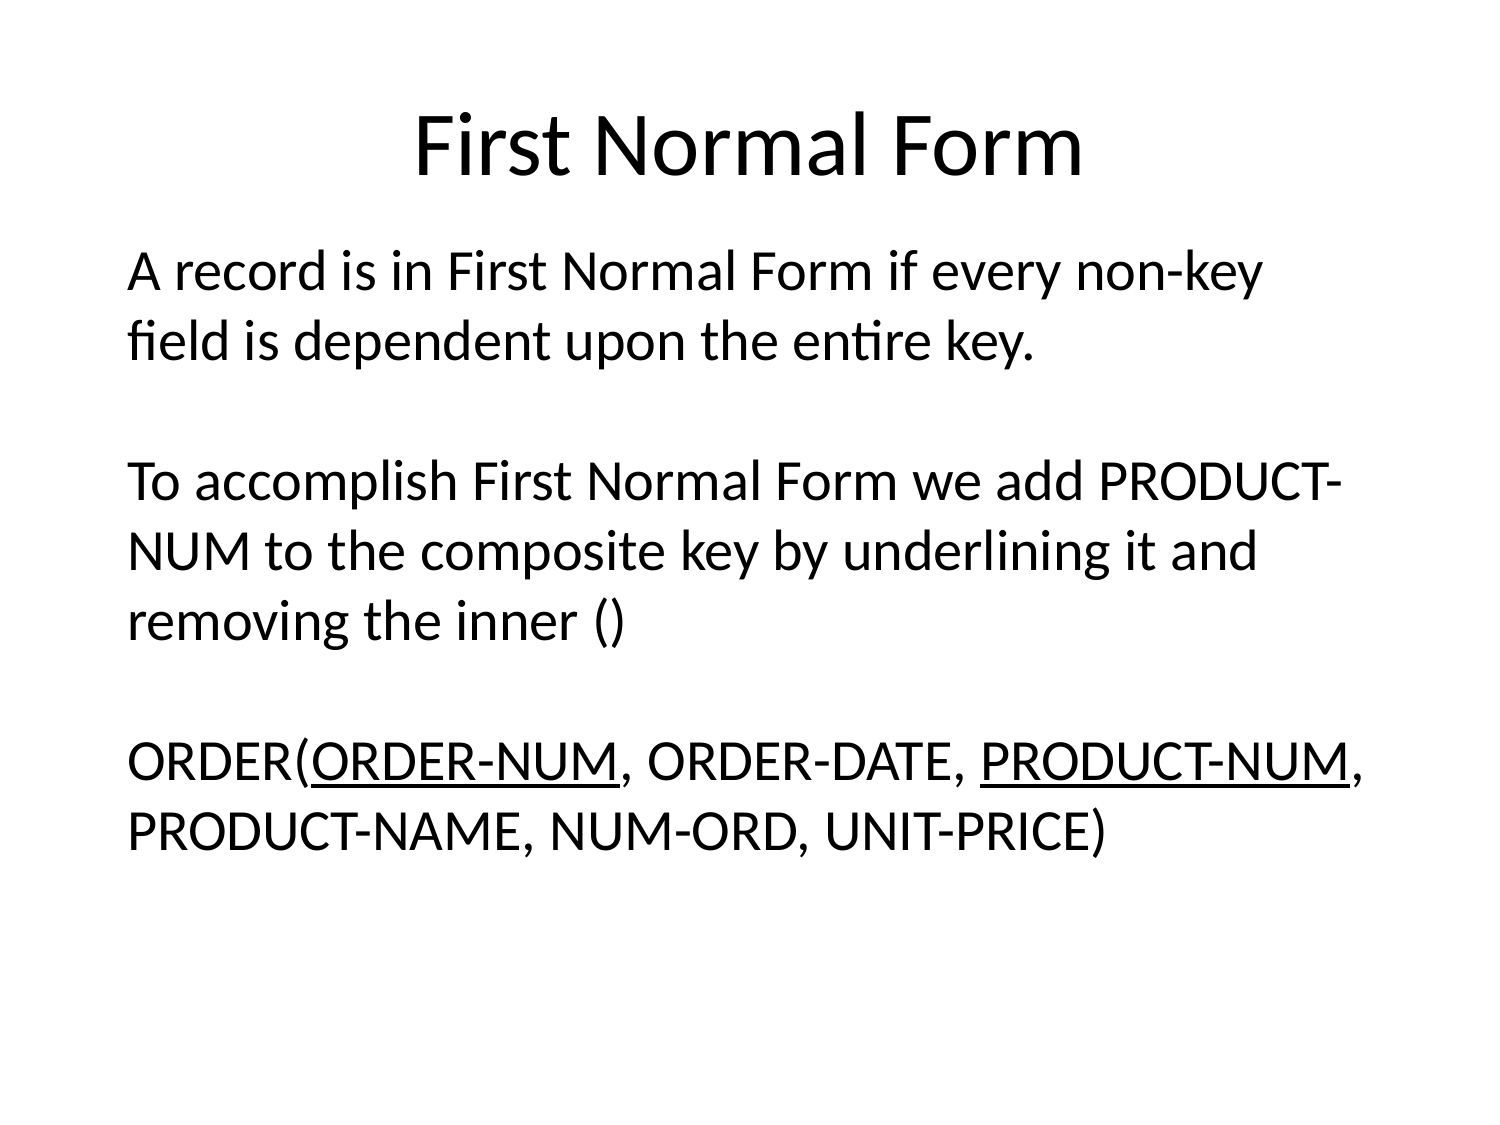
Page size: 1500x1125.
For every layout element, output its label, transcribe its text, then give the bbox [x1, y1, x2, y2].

text_box A record is in First Normal Form if every non-key field is dependent upon the entire key. To accomplish First Normal Form we add PRODUCT-NUM to the composite key by underlining it and removing the inner () ORDER(ORDER-NUM, ORDER-DATE, PRODUCT-NUM, PRODUCT-NAME, NUM-ORD, UNIT-PRICE) [112, 224, 1388, 960]
title First Normal Form [75, 45, 1425, 233]
